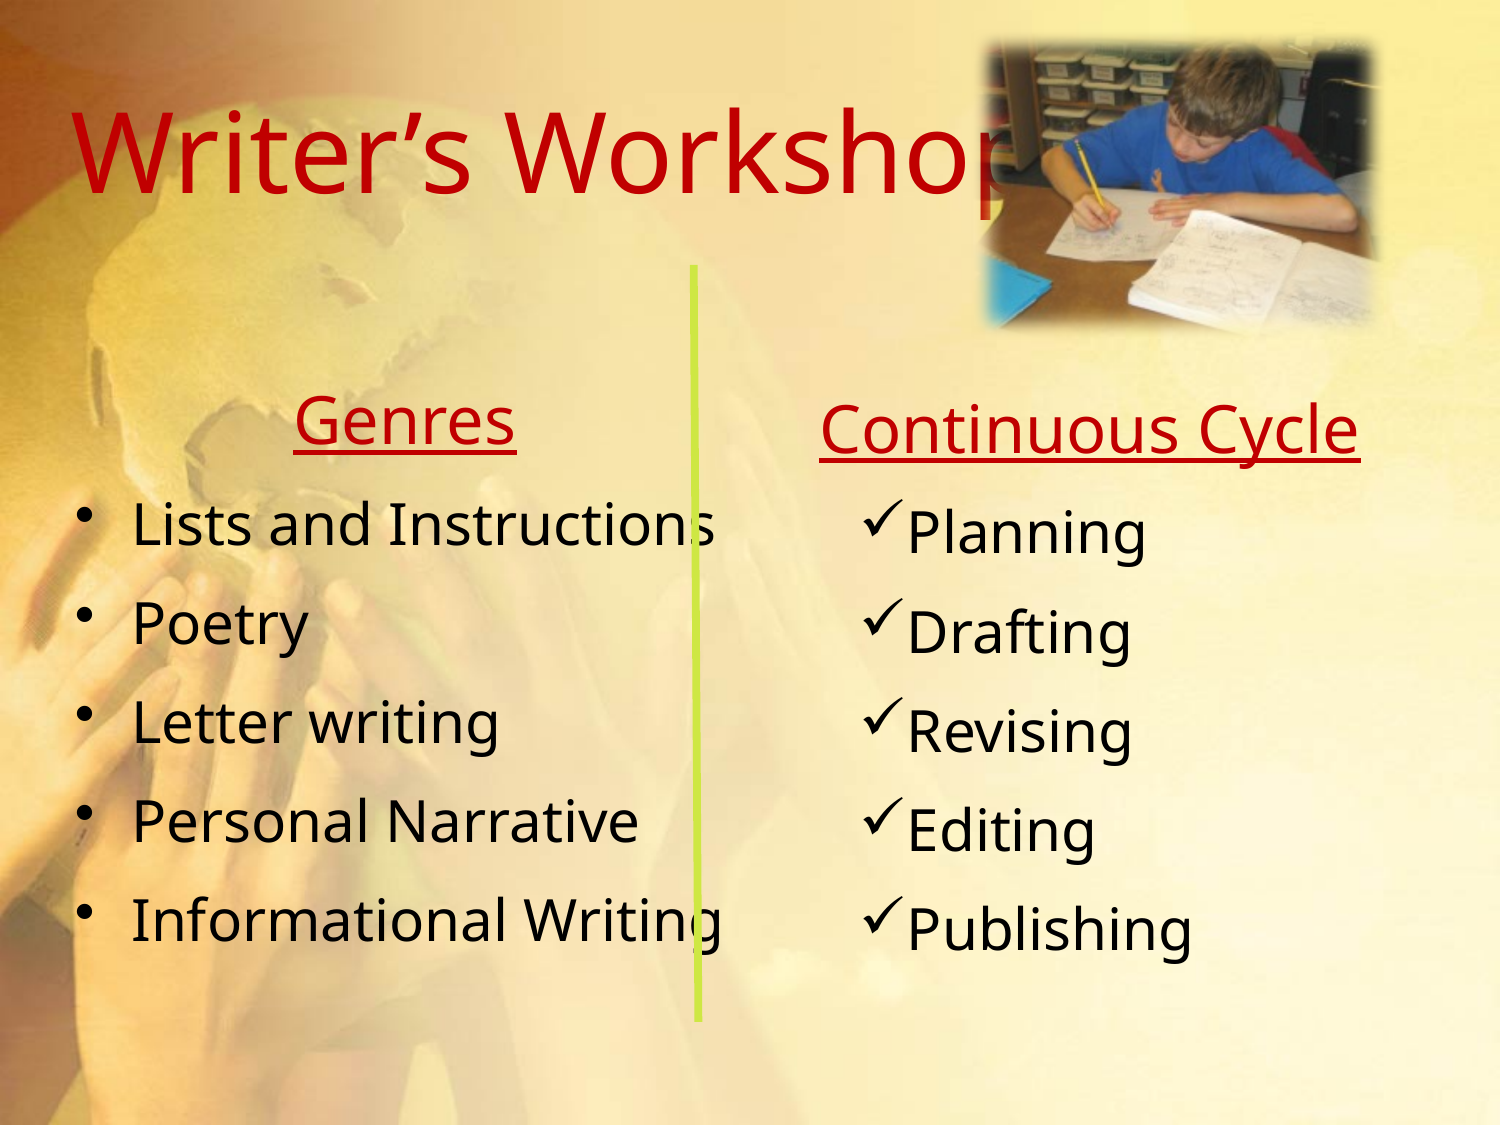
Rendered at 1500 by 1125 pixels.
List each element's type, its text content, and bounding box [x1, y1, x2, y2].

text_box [317, 640, 1075, 646]
title Writer’s Workshop [54, 54, 966, 243]
text_box Continuous Cycle Planning Drafting Revising Editing Publishing [804, 379, 1500, 970]
list Genres Lists and Instructions Poetry Letter writing Personal Narrative Informational Writing [59, 370, 751, 1075]
picture [0, 0, 1500, 1125]
